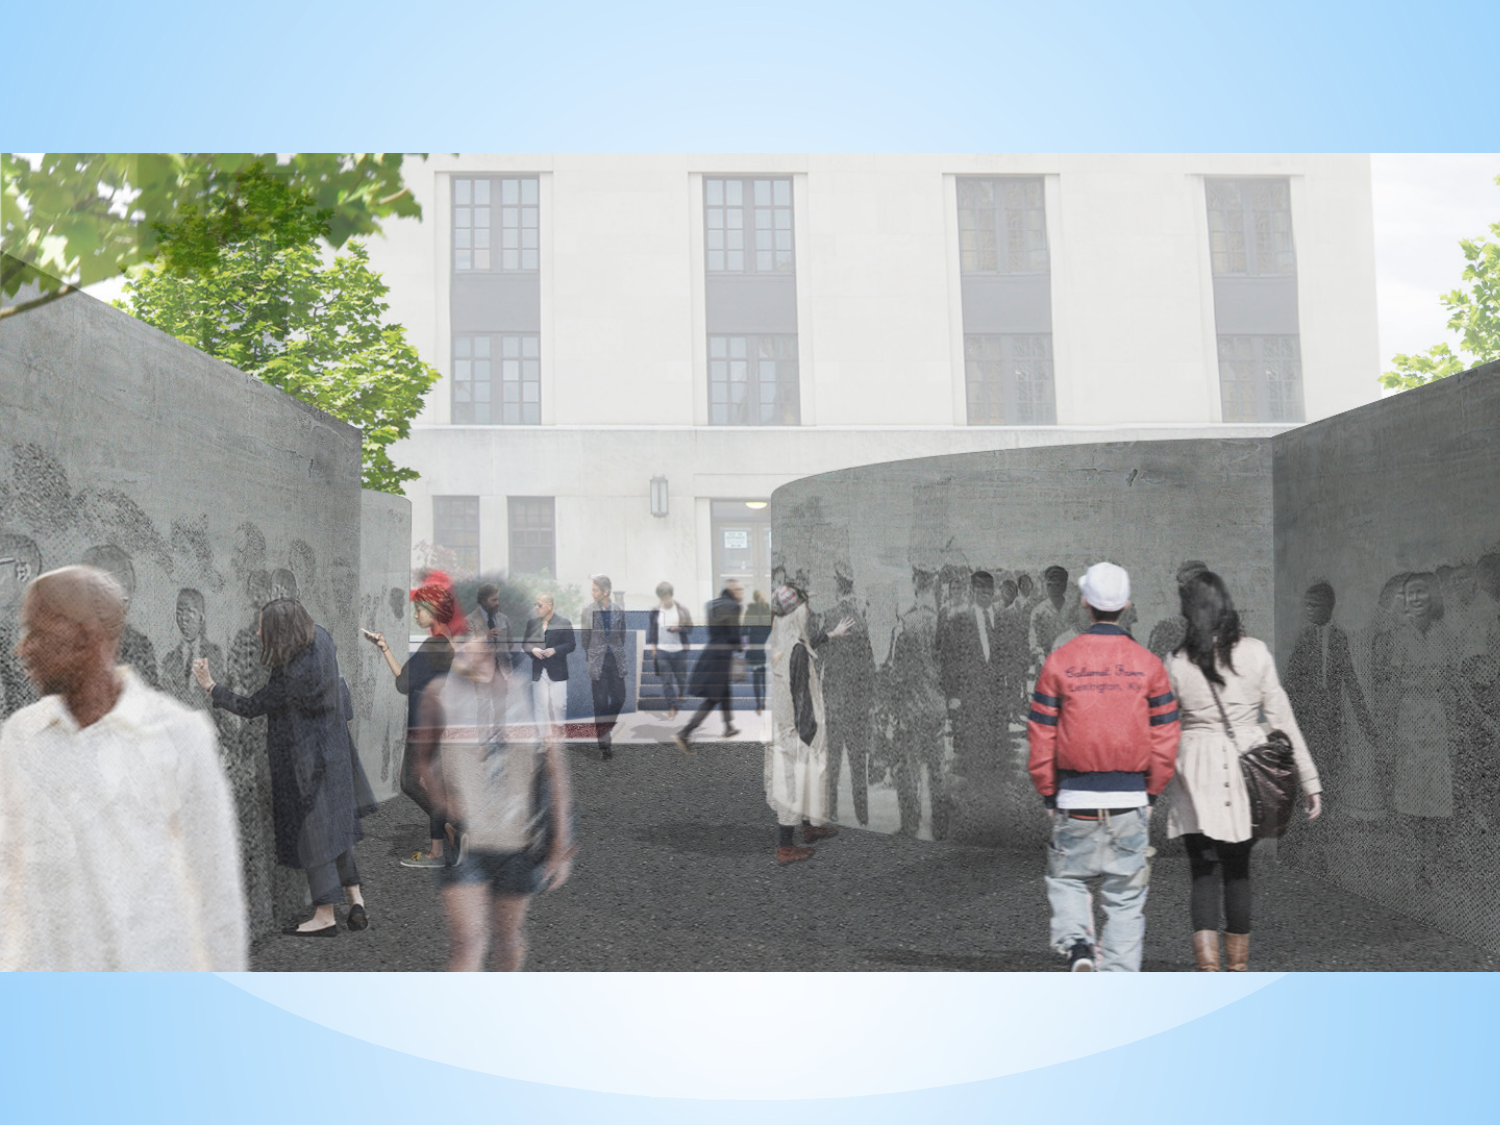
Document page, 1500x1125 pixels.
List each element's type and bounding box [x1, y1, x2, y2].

picture [0, 152, 1500, 973]
